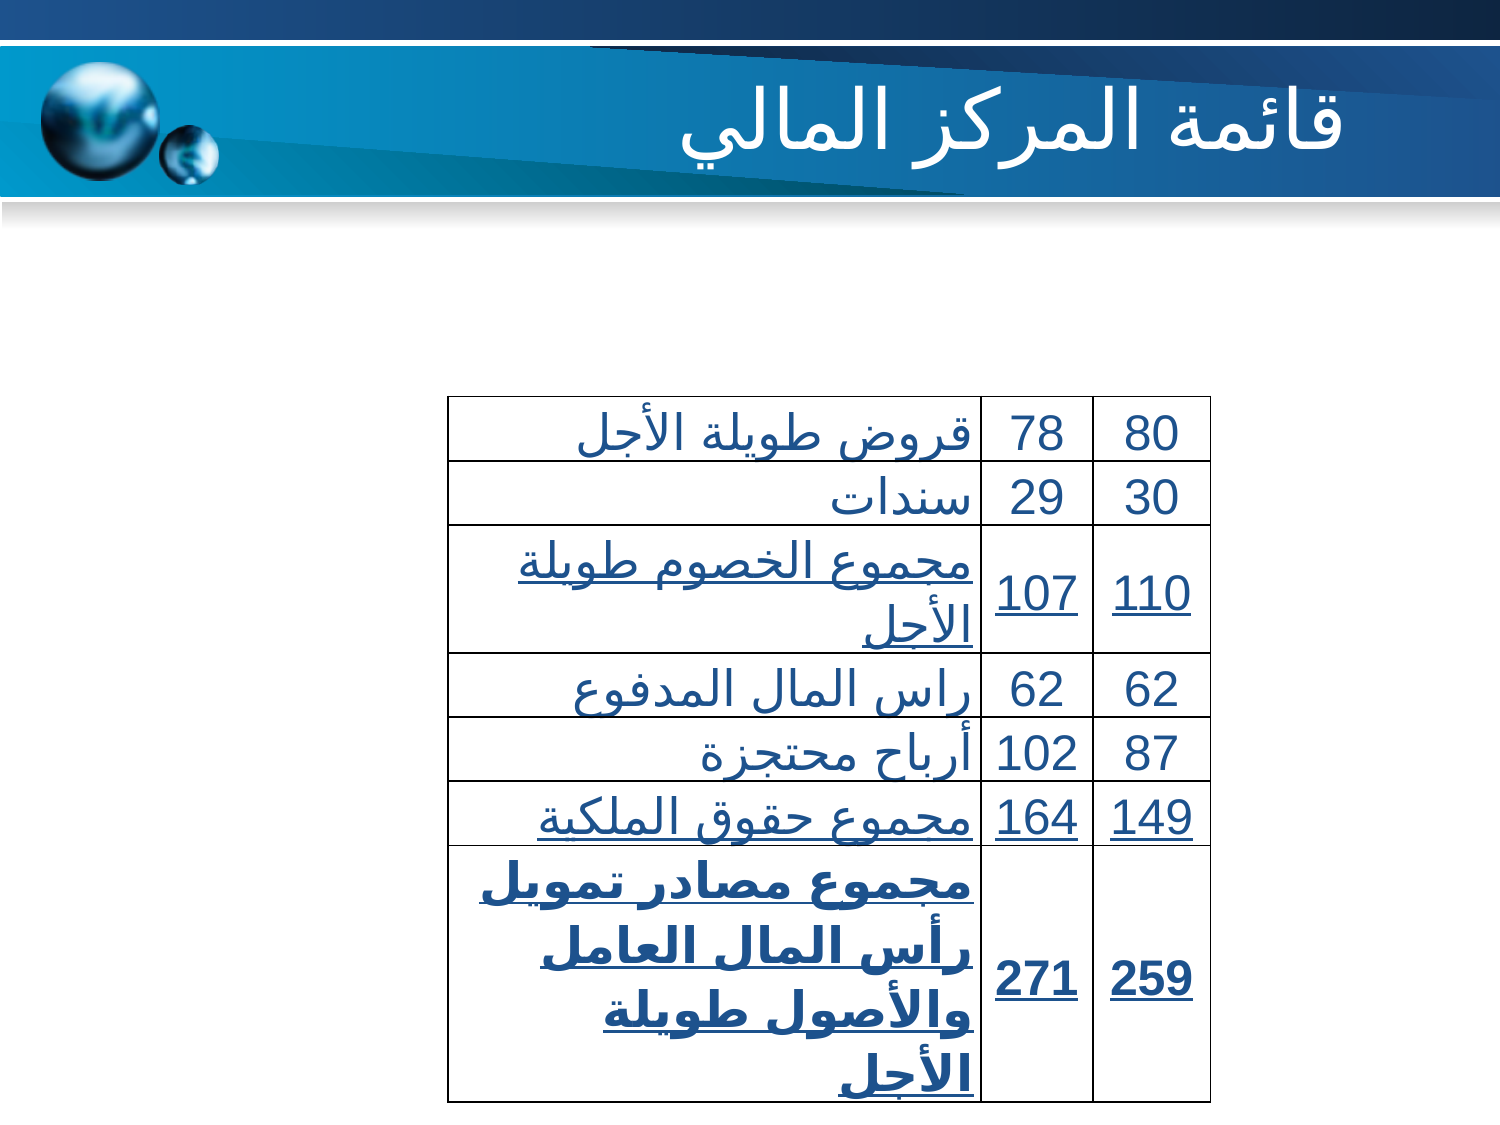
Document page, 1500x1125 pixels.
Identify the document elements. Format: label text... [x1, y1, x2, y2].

table_header قروض طويلة الأجل [449, 397, 980, 460]
table_cell مجموع حقوق الملكية [449, 782, 980, 845]
table_cell مجموع مصادر تمويل رأس المال العامل والأصول طويلة الأجل [449, 846, 980, 1101]
table_cell 29 [982, 462, 1092, 524]
table_cell 110 [1094, 526, 1210, 652]
table_cell 30 [1094, 462, 1210, 524]
picture [160, 126, 218, 184]
title قائمة المركز المالي [274, 44, 1363, 188]
table_cell راس المال المدفوع [449, 654, 980, 716]
table_cell 107 [982, 526, 1092, 652]
picture [42, 63, 159, 180]
table_cell أرباح محتجزة [449, 718, 980, 780]
table_cell 87 [1094, 718, 1210, 780]
table_header 78 [982, 397, 1092, 460]
table_cell 259 [1094, 846, 1210, 1101]
table_cell مجموع الخصوم طويلة الأجل [449, 526, 980, 652]
table_cell 62 [982, 654, 1092, 716]
table_cell 102 [982, 718, 1092, 780]
table_header 80 [1094, 397, 1210, 460]
table_cell 62 [1094, 654, 1210, 716]
table_cell 149 [1094, 782, 1210, 845]
table_cell 164 [982, 782, 1092, 845]
table_cell 271 [982, 846, 1092, 1101]
table_cell سندات [449, 462, 980, 524]
